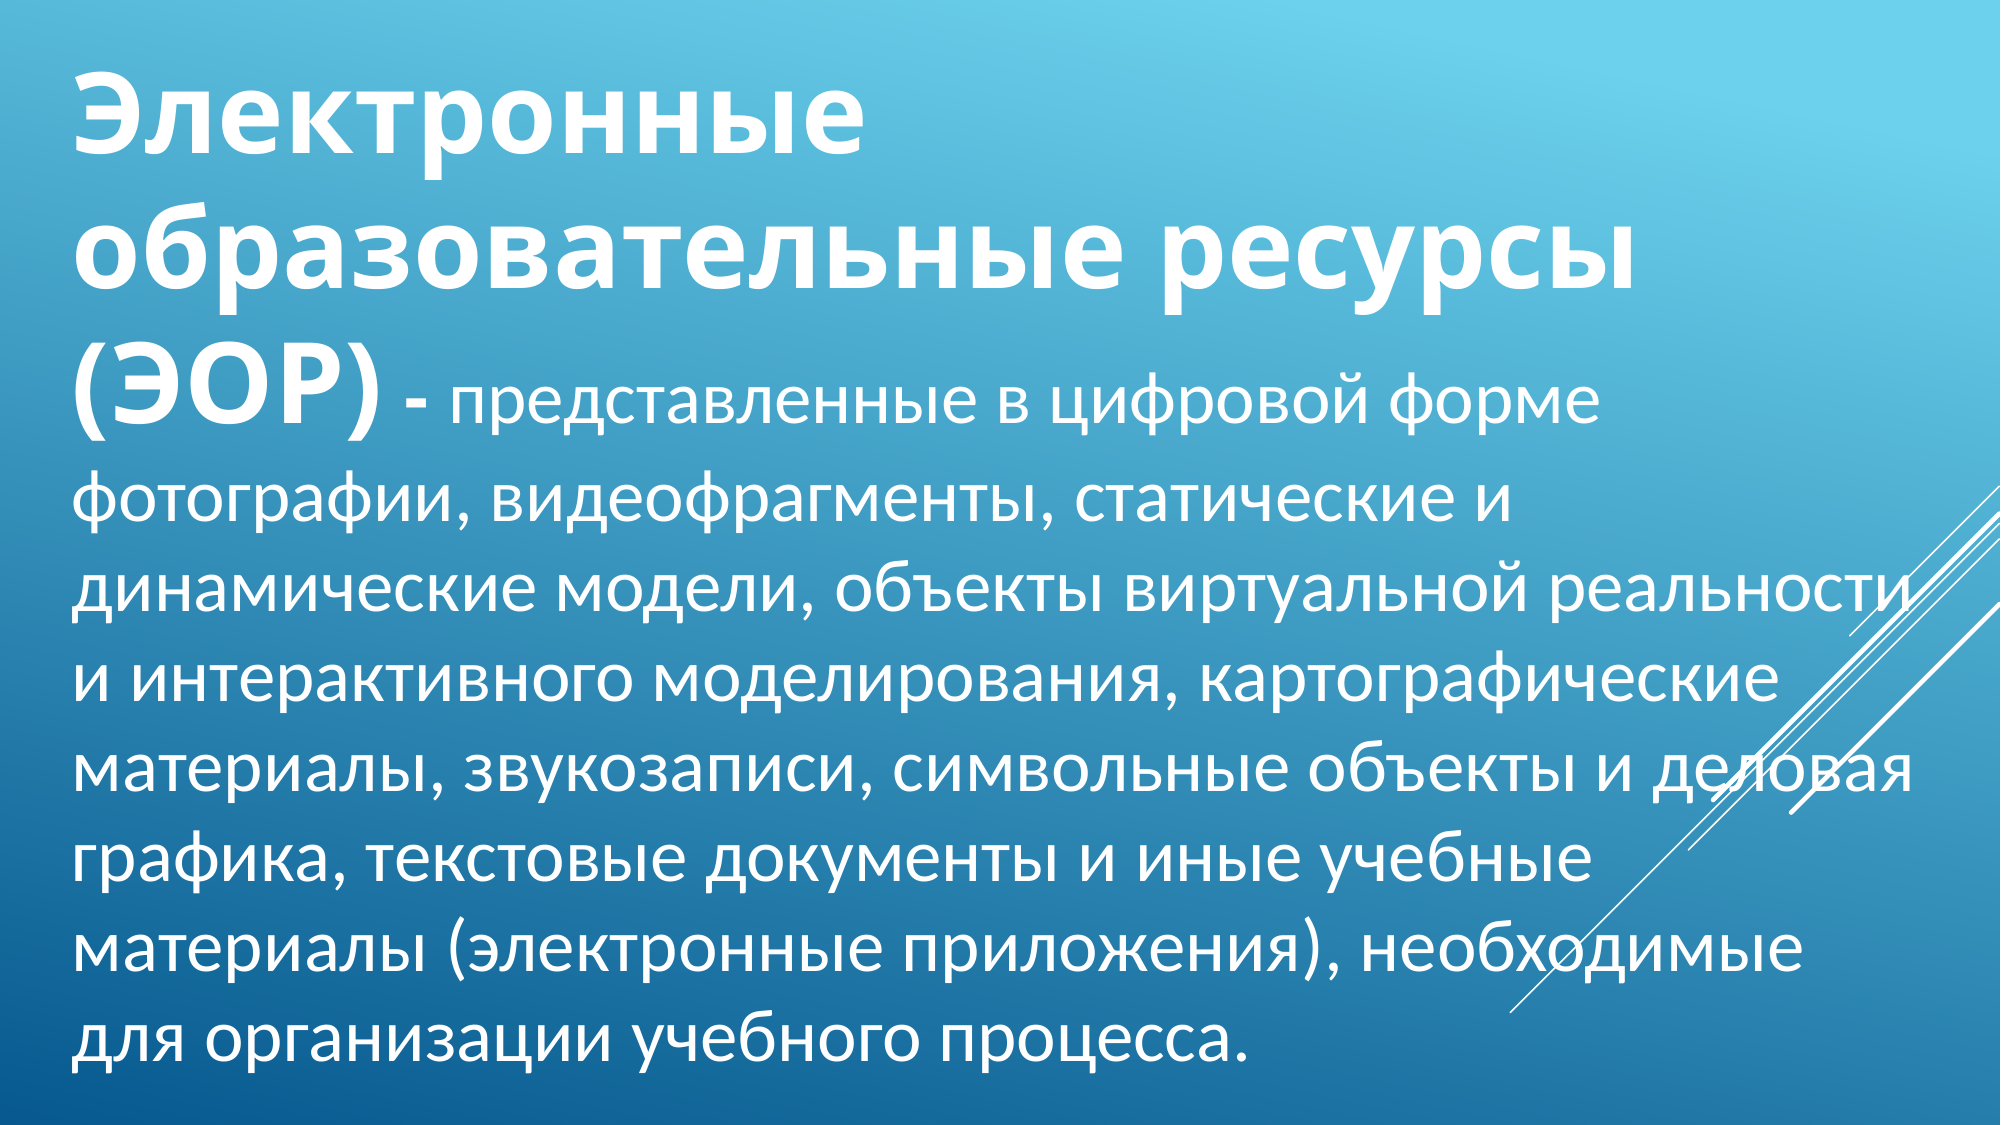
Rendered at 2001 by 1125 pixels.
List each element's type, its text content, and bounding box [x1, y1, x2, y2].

text_box Электронные образовательные ресурсы (ЭОР) - представленные в цифровой форме фотографии, видеофрагменты, статические и динамические модели, объекты виртуальной реальности и интерактивного моделирования, картографические материалы, звукозаписи, символьные объекты и деловая графика, текстовые документы и иные учебные материалы (электронные приложения), необходимые для организации учебного процесса. [57, 33, 1946, 1084]
